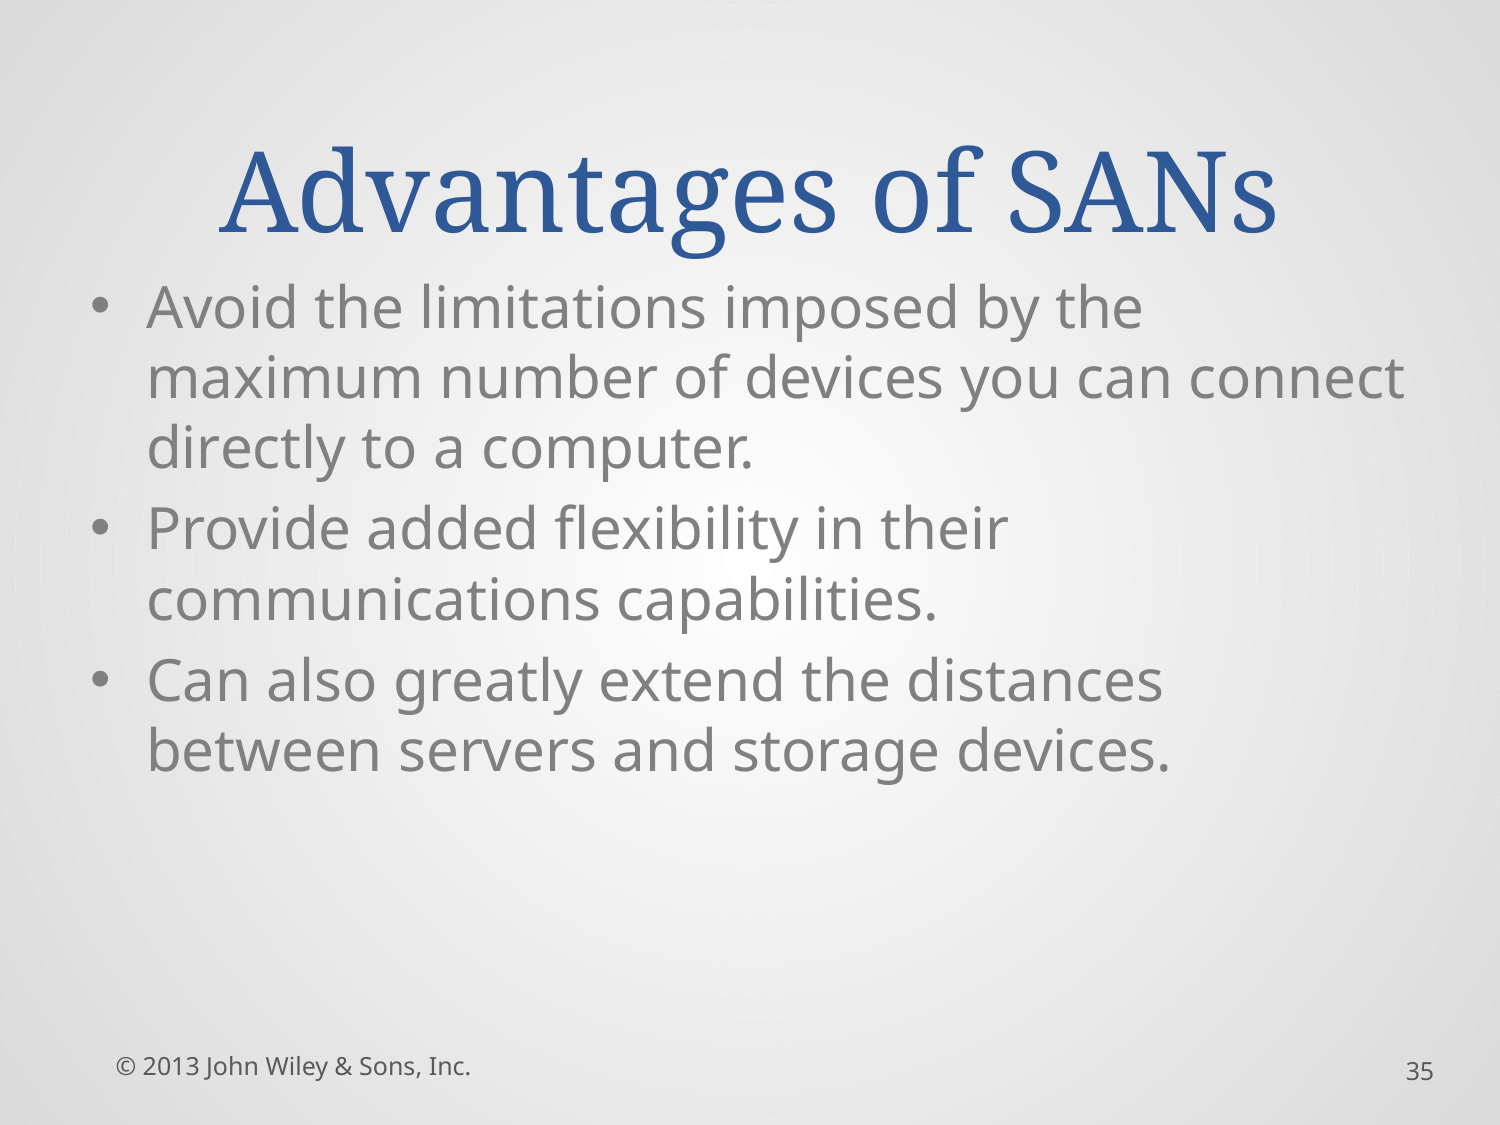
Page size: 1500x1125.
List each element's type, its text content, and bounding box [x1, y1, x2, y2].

list Avoid the limitations imposed by the maximum number of devices you can connect directly to a computer. Provide added flexibility in their communications capabilities. Can also greatly extend the distances between servers and storage devices. [75, 262, 1425, 1005]
footer © 2013 John Wiley & Sons, Inc. [108, 1037, 576, 1098]
slide_number 35 [1401, 1042, 1494, 1103]
title Advantages of SANs [75, 0, 1425, 262]
